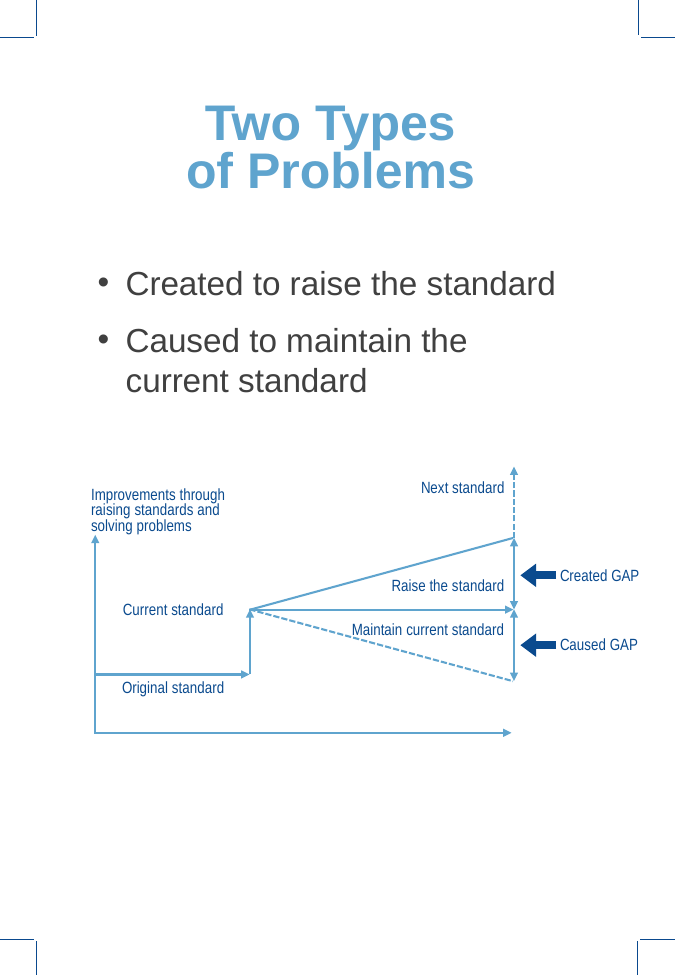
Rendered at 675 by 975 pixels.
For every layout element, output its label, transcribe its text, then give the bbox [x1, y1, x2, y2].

list Created to raise the standard Caused to maintain the current standard [97, 262, 594, 402]
title Two Types of Problems [75, 100, 600, 198]
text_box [91, 466, 656, 734]
